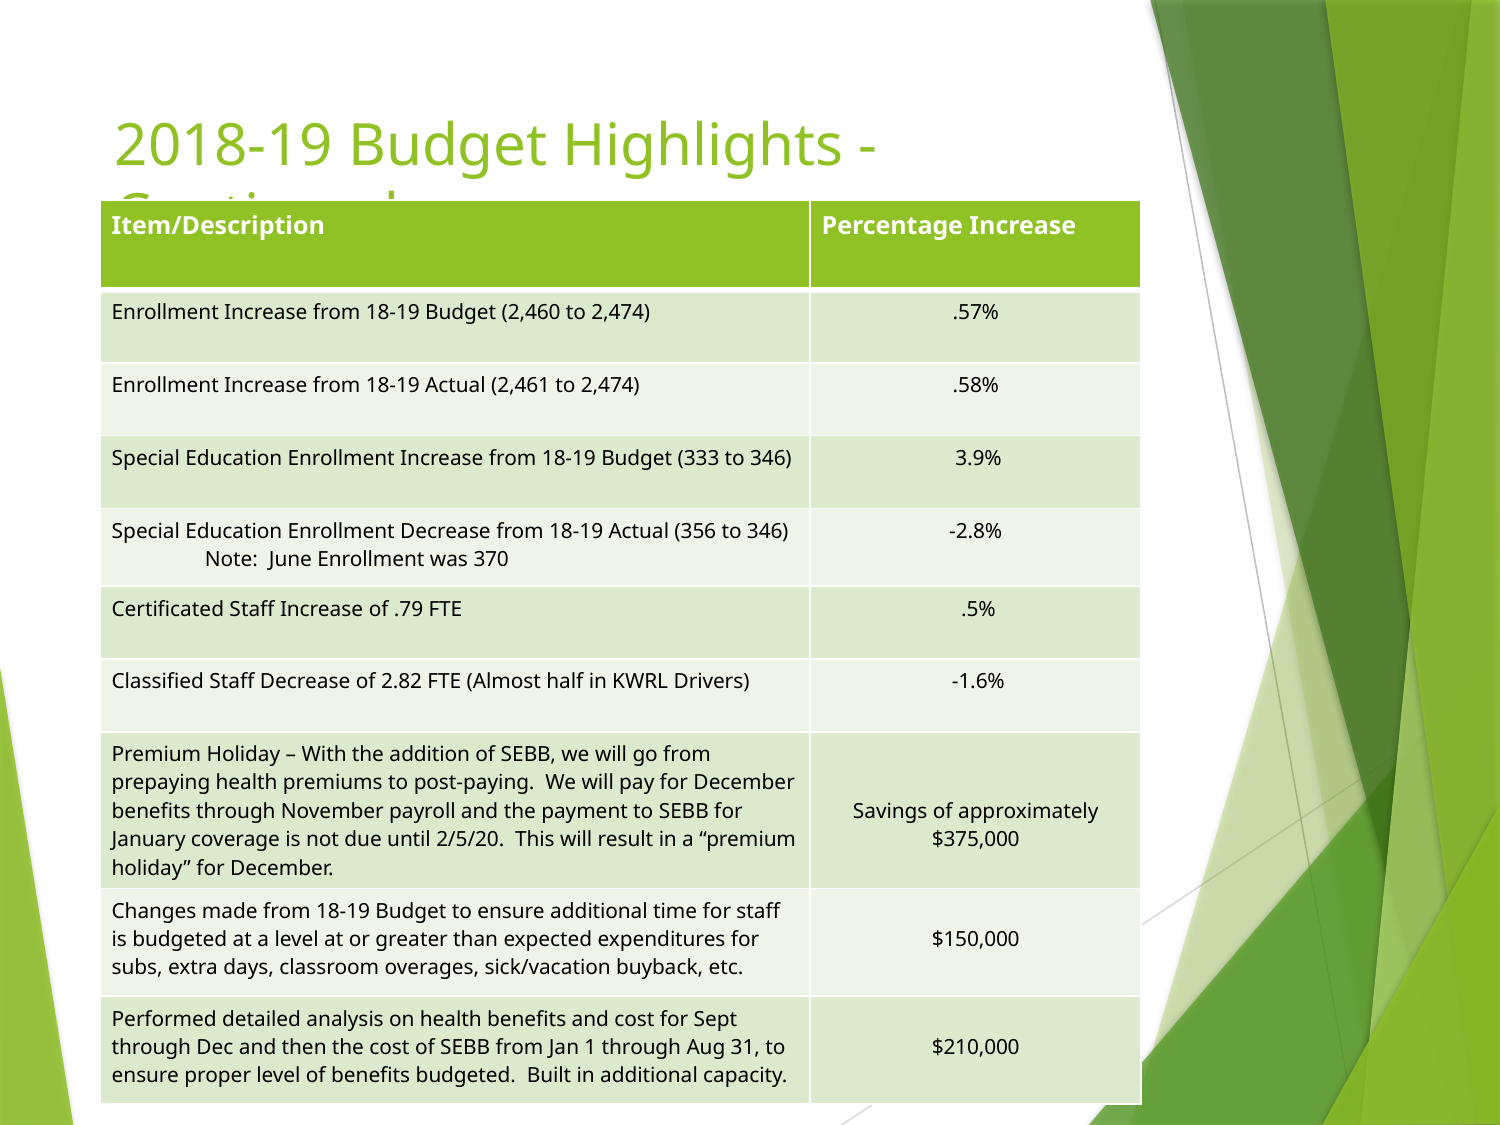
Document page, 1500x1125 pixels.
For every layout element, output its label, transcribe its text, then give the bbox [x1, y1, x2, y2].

table_cell Savings of approximately $375,000 [811, 733, 1140, 888]
table_cell Enrollment Increase from 18-19 Budget (2,460 to 2,474) [101, 293, 809, 362]
table_header Item/Description [101, 201, 809, 287]
table_cell Classified Staff Decrease of 2.82 FTE (Almost half in KWRL Drivers) [101, 660, 809, 731]
table_header Percentage Increase [811, 201, 1140, 287]
table_cell $210,000 [811, 997, 1140, 1103]
table_cell -1.6% [811, 660, 1140, 731]
table_cell 3.9% [811, 436, 1140, 508]
table_cell .5% [811, 587, 1140, 658]
table_cell Certificated Staff Increase of .79 FTE [101, 587, 809, 658]
table_cell Special Education Enrollment Decrease from 18-19 Actual (356 to 346) Note: June Enrollment was 370 [101, 509, 809, 585]
table_cell -2.8% [811, 509, 1140, 585]
table_cell Enrollment Increase from 18-19 Actual (2,461 to 2,474) [101, 364, 809, 435]
table_cell Special Education Enrollment Increase from 18-19 Budget (333 to 346) [101, 436, 809, 508]
table_cell Changes made from 18-19 Budget to ensure additional time for staff is budgeted at a level at or greater than expected expenditures for subs, extra days, classroom overages, sick/vacation buyback, etc. [101, 889, 809, 995]
table_cell Performed detailed analysis on health benefits and cost for Sept through Dec and then the cost of SEBB from Jan 1 through Aug 31, to ensure proper level of benefits budgeted. Built in additional capacity. [101, 997, 809, 1103]
table_cell .58% [811, 364, 1140, 435]
table_cell Premium Holiday – With the addition of SEBB, we will go from prepaying health premiums to post-paying. We will pay for December benefits through November payroll and the payment to SEBB for January coverage is not due until 2/5/20. This will result in a “premium holiday” for December. [101, 733, 809, 888]
title 2018-19 Budget Highlights - Continued [99, 99, 1142, 199]
table_cell $150,000 [811, 889, 1140, 995]
table_cell .57% [811, 293, 1140, 362]
